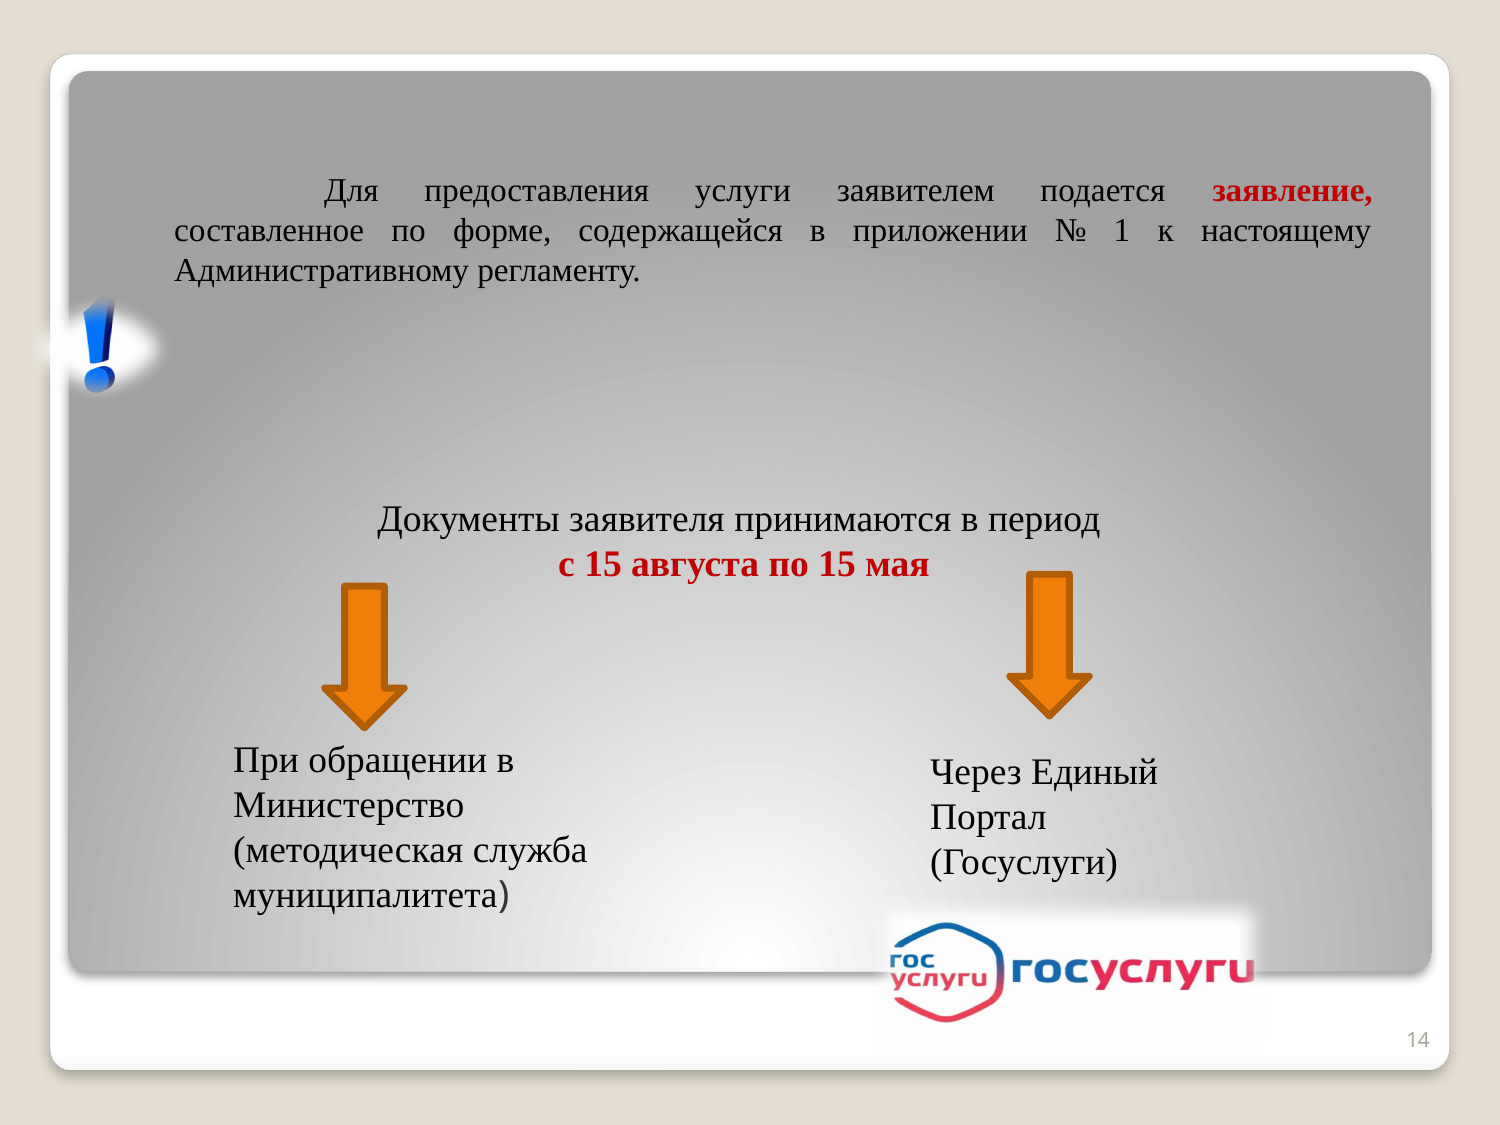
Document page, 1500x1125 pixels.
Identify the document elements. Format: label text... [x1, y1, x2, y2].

text_box [1006, 570, 1093, 720]
picture [867, 892, 1270, 1059]
text_box Документы заявителя принимаются в период с 15 августа по 15 мая [171, 486, 1317, 592]
picture [17, 290, 182, 407]
text_box Для предоставления услуги заявителем подается заявление, составленное по форме, содержащейся в приложении № 1 к настоящему Административному регламенту. [159, 160, 1388, 296]
list [75, 105, 1425, 1005]
text_box [321, 582, 408, 727]
slide_number 14 [1369, 1002, 1445, 1063]
text_box Через Единый Портал (Госуслуги) [915, 739, 1235, 890]
text_box При обращении в Министерство (методическая служба муниципалитета) [218, 727, 656, 923]
